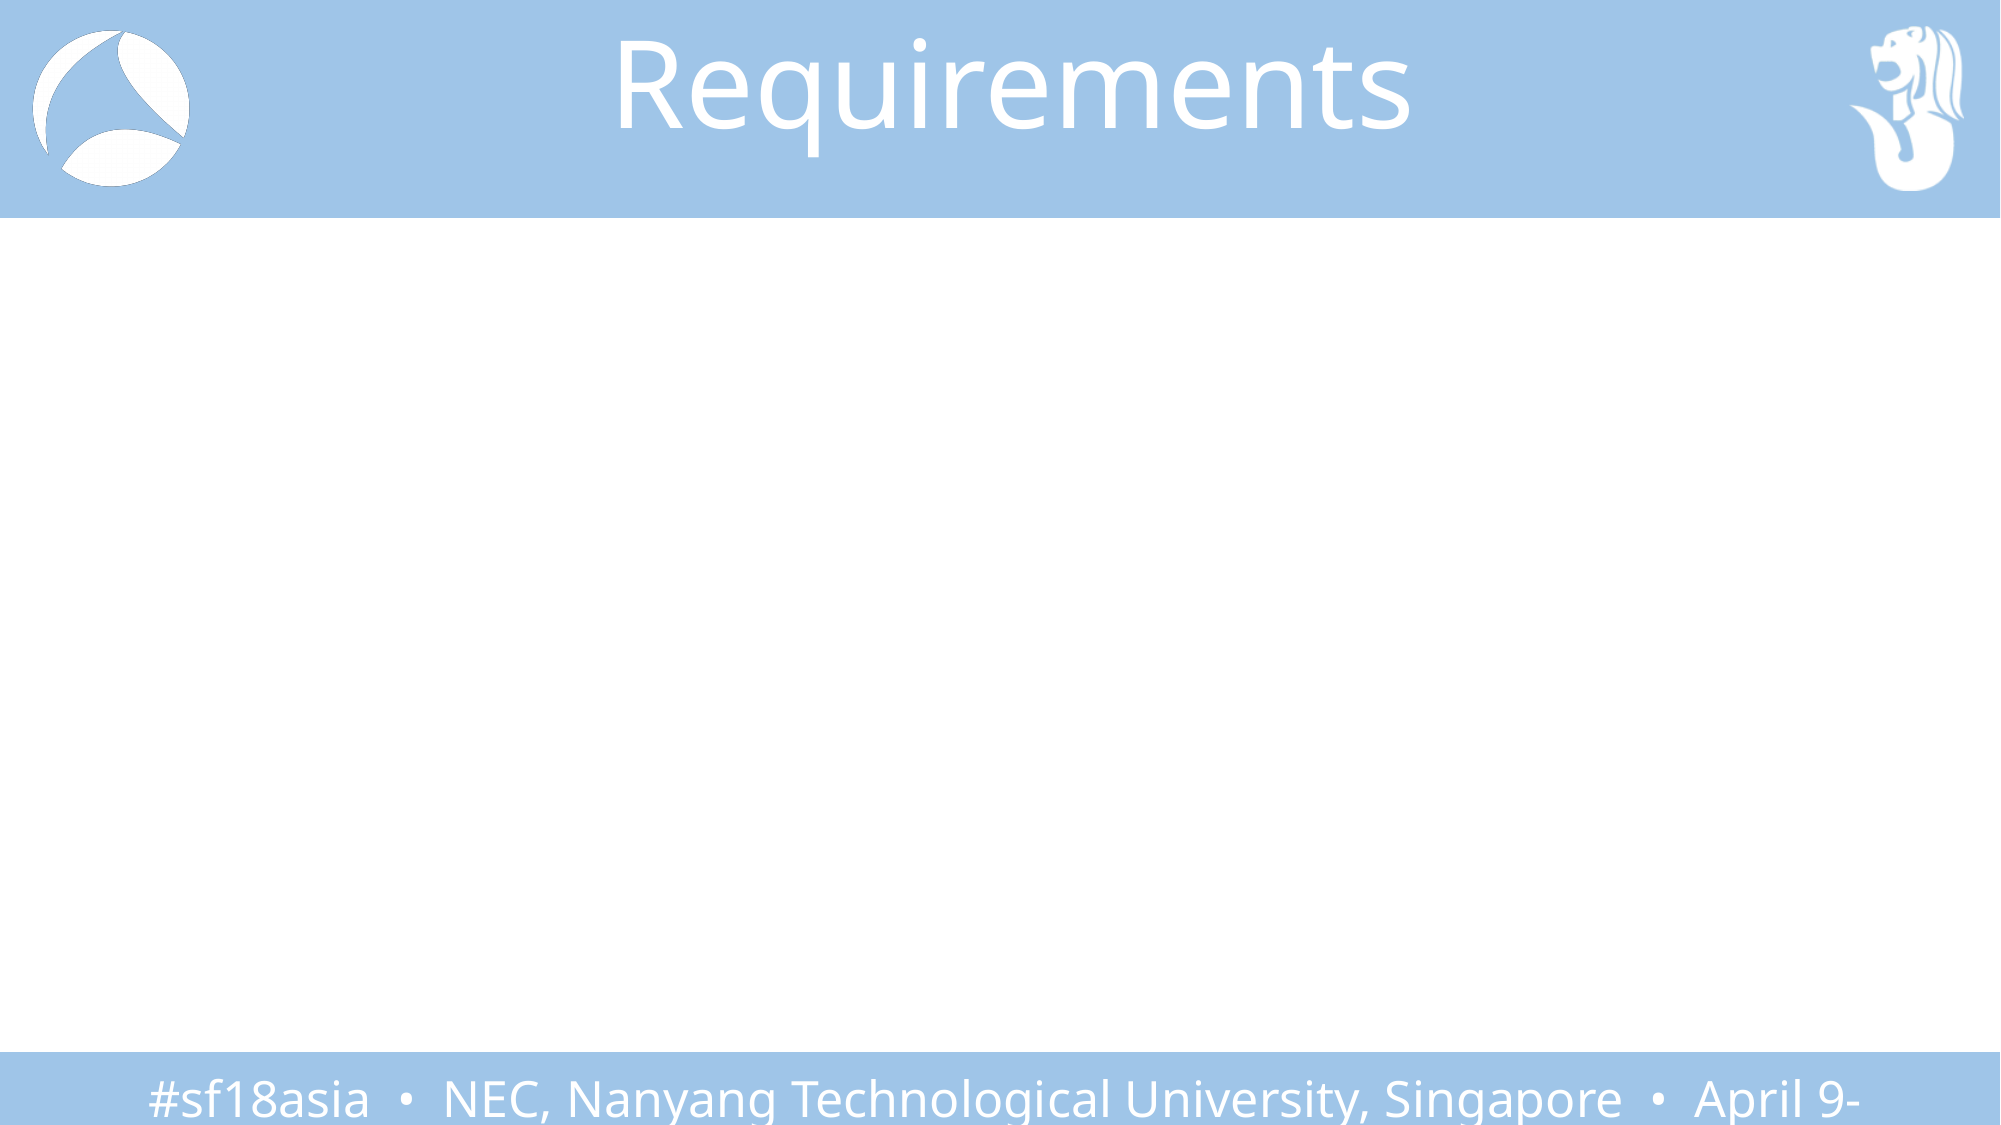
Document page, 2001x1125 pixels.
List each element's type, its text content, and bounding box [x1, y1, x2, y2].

picture [32, 155, 190, 187]
title Requirements [31, 24, 1994, 155]
picture [1849, 155, 1964, 191]
